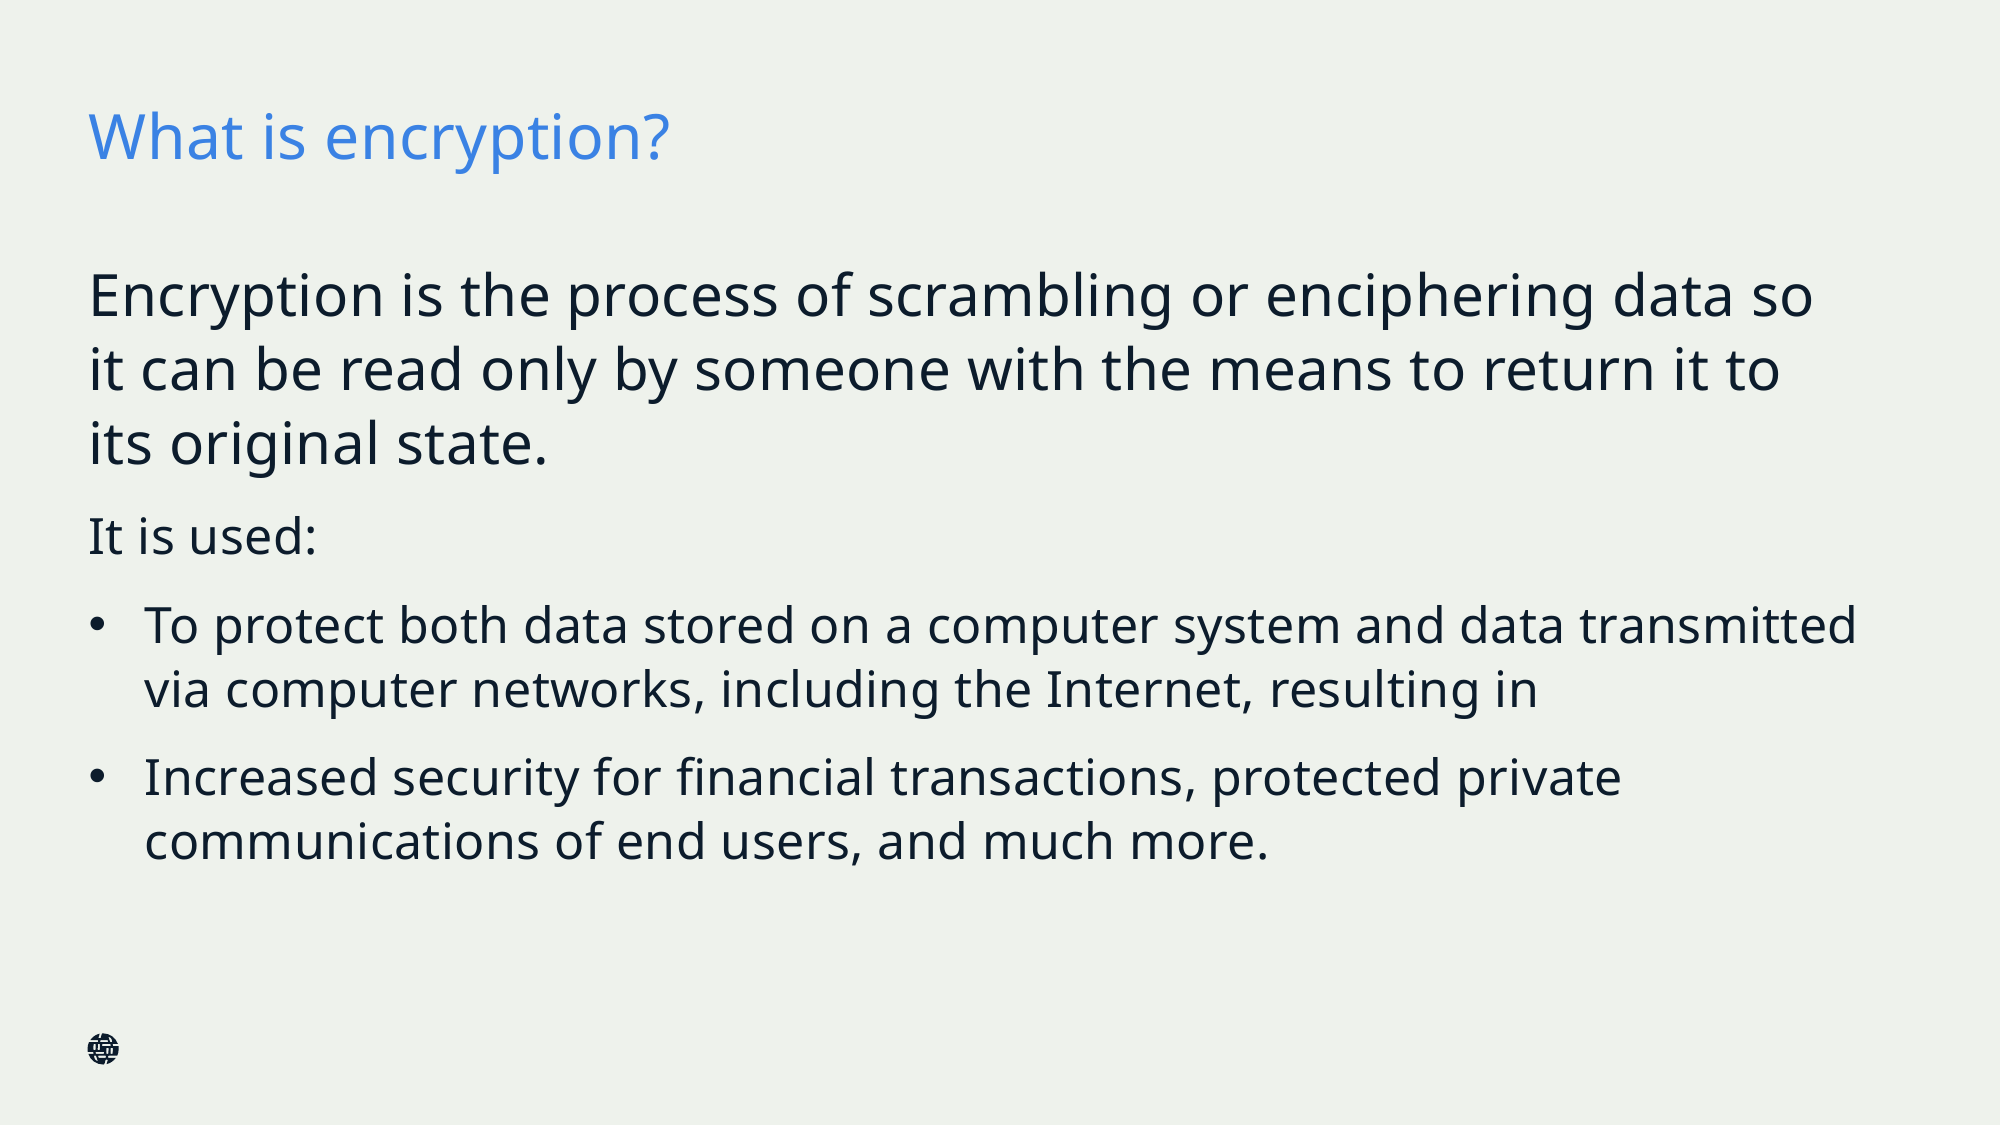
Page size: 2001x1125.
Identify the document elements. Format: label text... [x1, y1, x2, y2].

list Encryption is the process of scrambling or enciphering data so it can be read only by someone with the means to return it to its original state. It is used: To protect both data stored on a computer system and data transmitted via computer networks, including the Internet, resulting in Increased security for financial transactions, protected private communications of end users, and much more. [88, 253, 1863, 896]
title What is encryption? [88, 93, 1914, 182]
